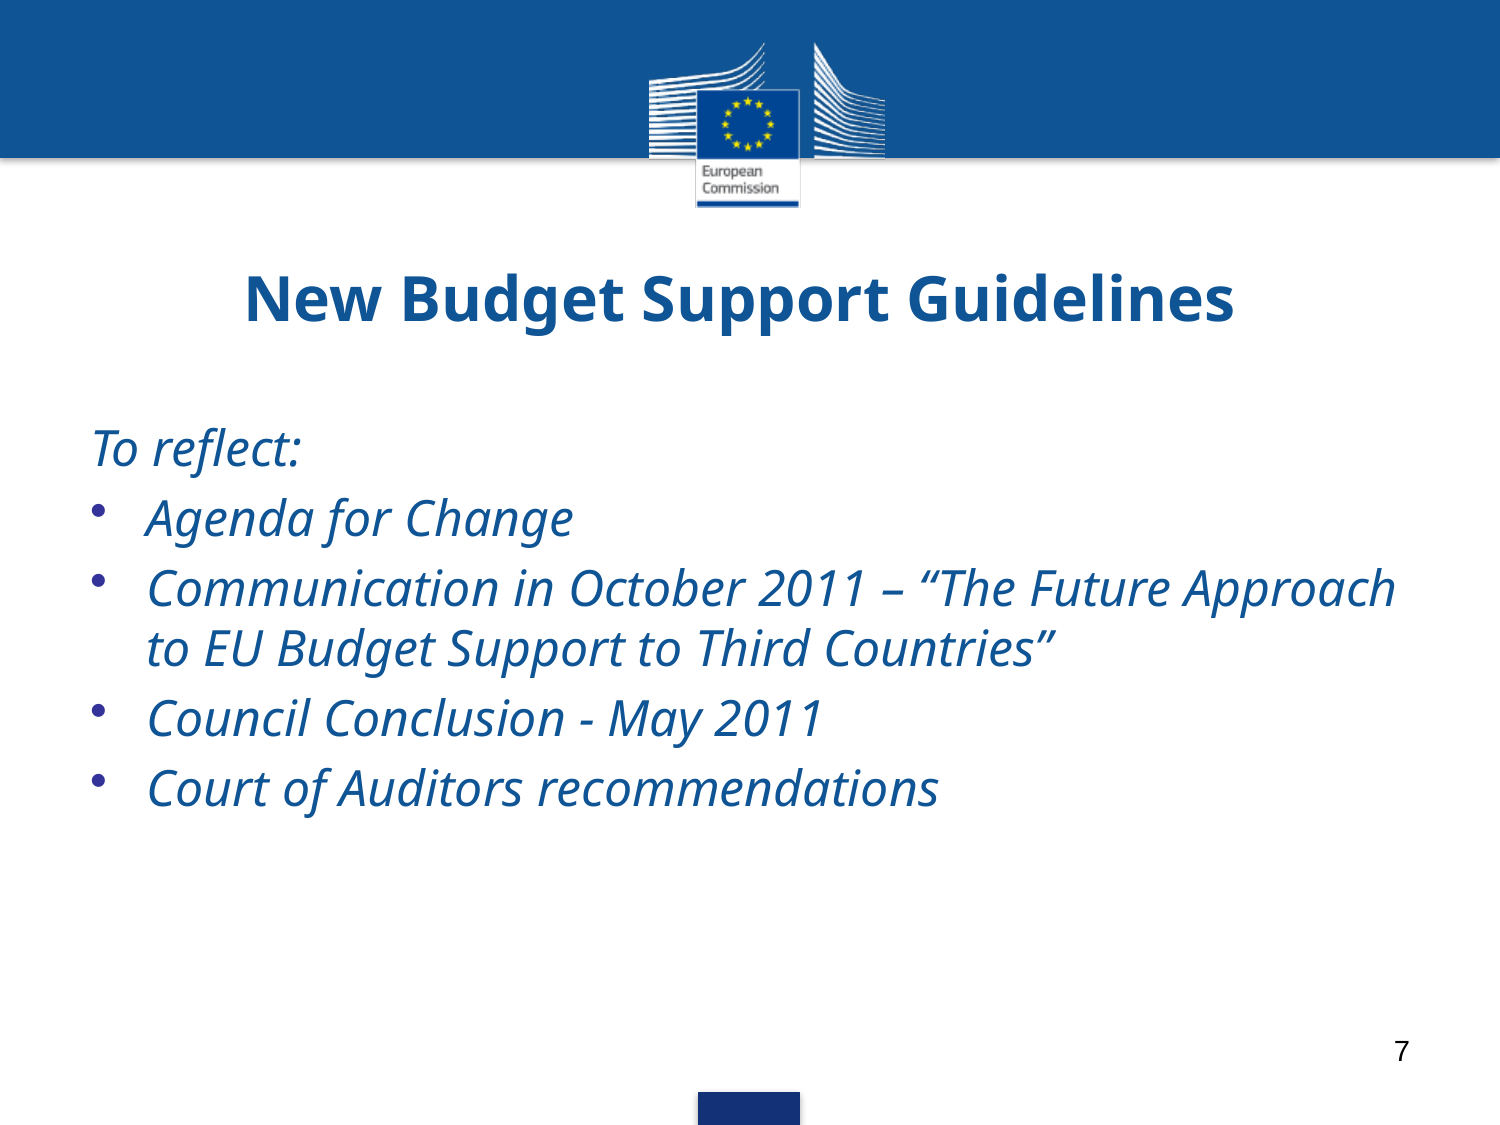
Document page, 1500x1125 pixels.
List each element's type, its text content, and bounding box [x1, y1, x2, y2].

picture [649, 42, 885, 208]
title New Budget Support Guidelines [64, 219, 1415, 374]
list To reflect: Agenda for Change Communication in October 2011 – “The Future Approach to EU Budget Support to Third Countries” Council Conclusion - May 2011 Court of Auditors recommendations [75, 408, 1425, 988]
slide_number 7 [1074, 1024, 1426, 1103]
